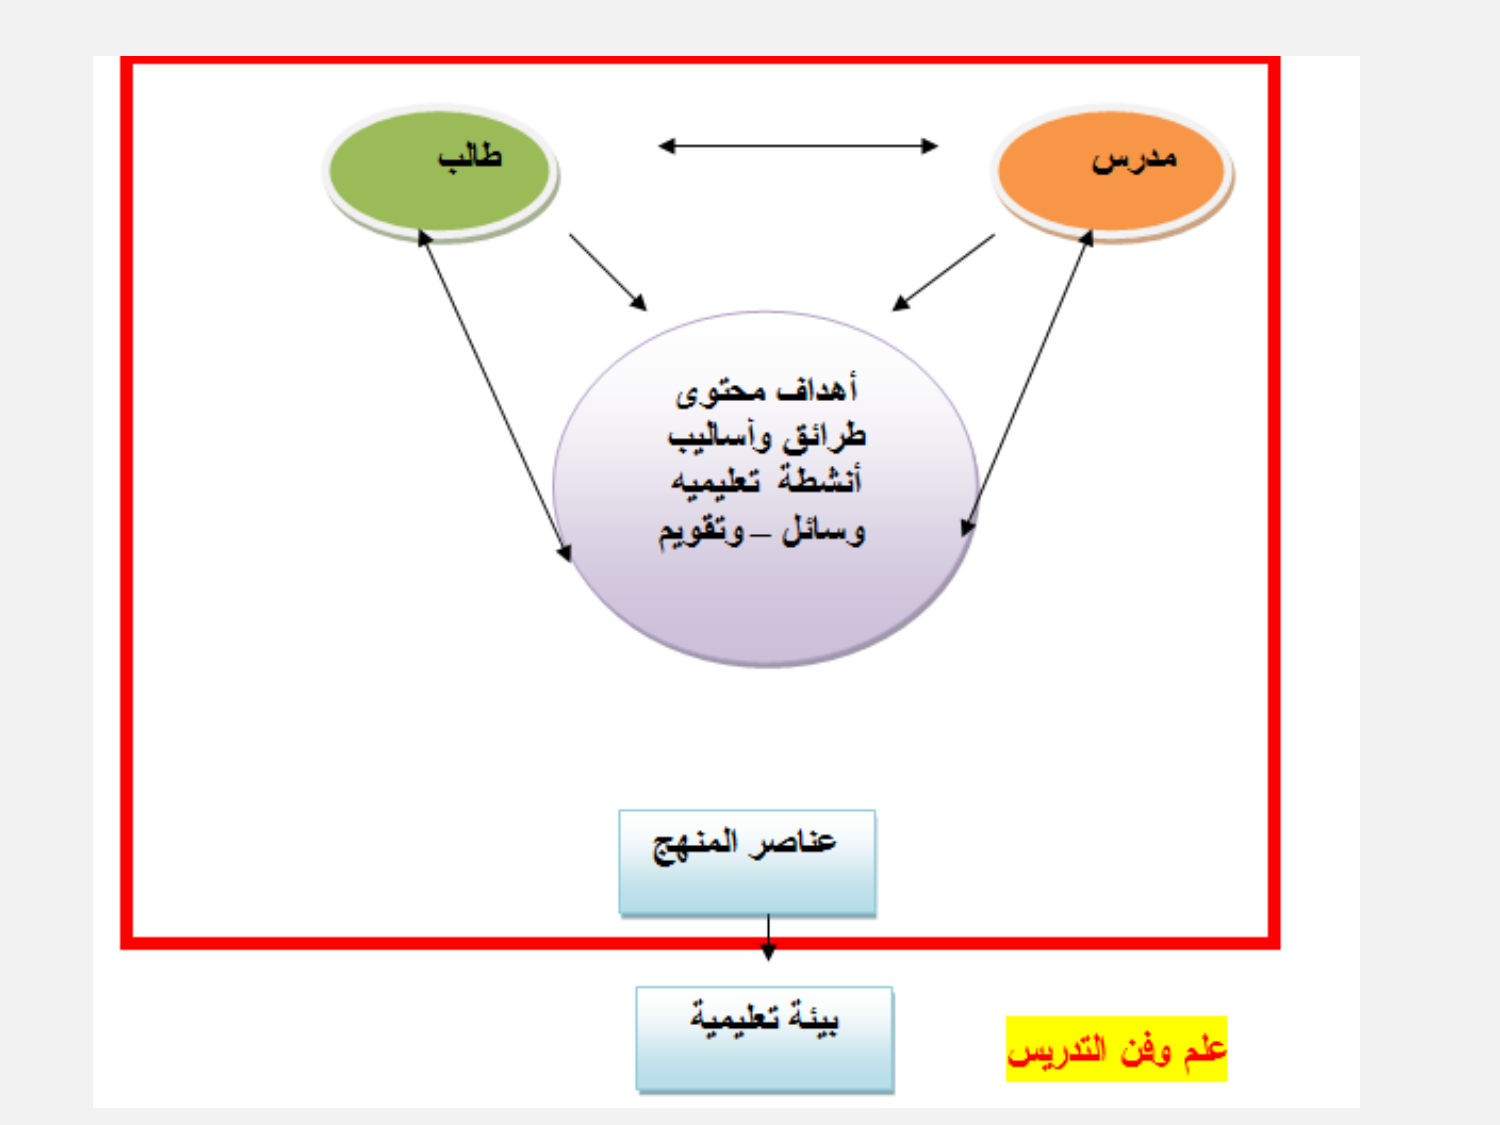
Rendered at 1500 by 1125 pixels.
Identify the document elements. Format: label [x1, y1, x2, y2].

picture [93, 56, 1360, 1108]
